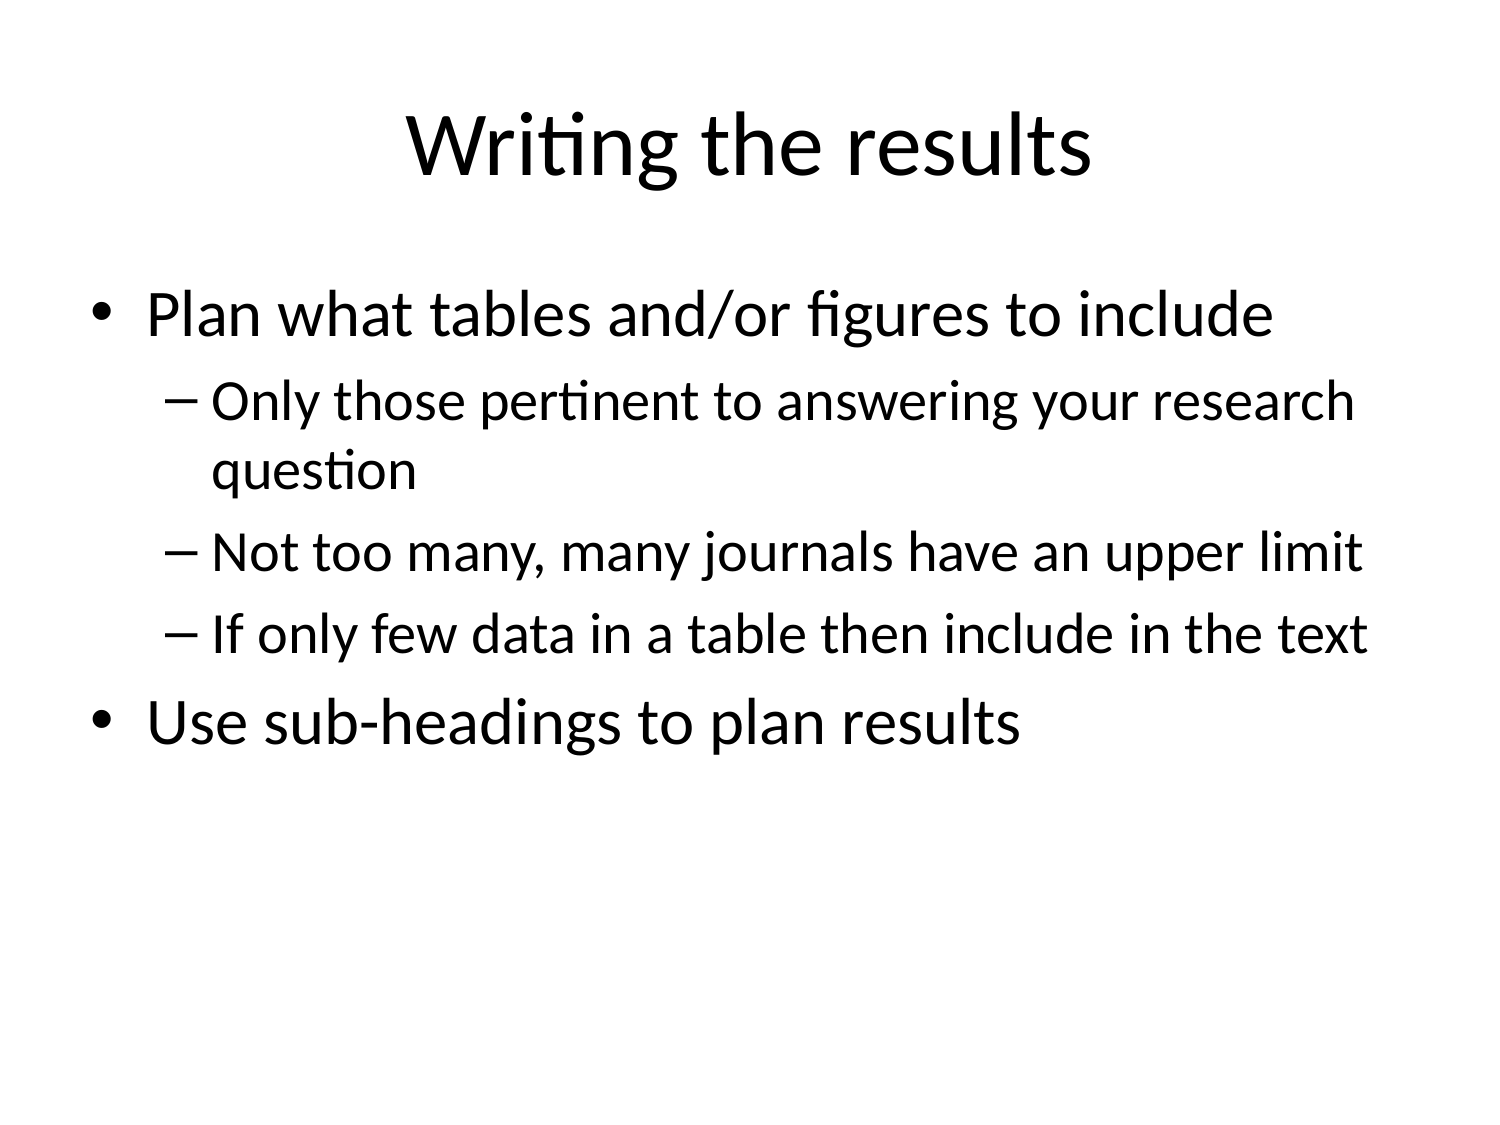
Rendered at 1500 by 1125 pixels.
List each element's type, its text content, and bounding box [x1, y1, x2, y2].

list Plan what tables and/or figures to include Only those pertinent to answering your research question Not too many, many journals have an upper limit If only few data in a table then include in the text Use sub-headings to plan results [75, 262, 1425, 1005]
title Writing the results [75, 45, 1425, 233]
